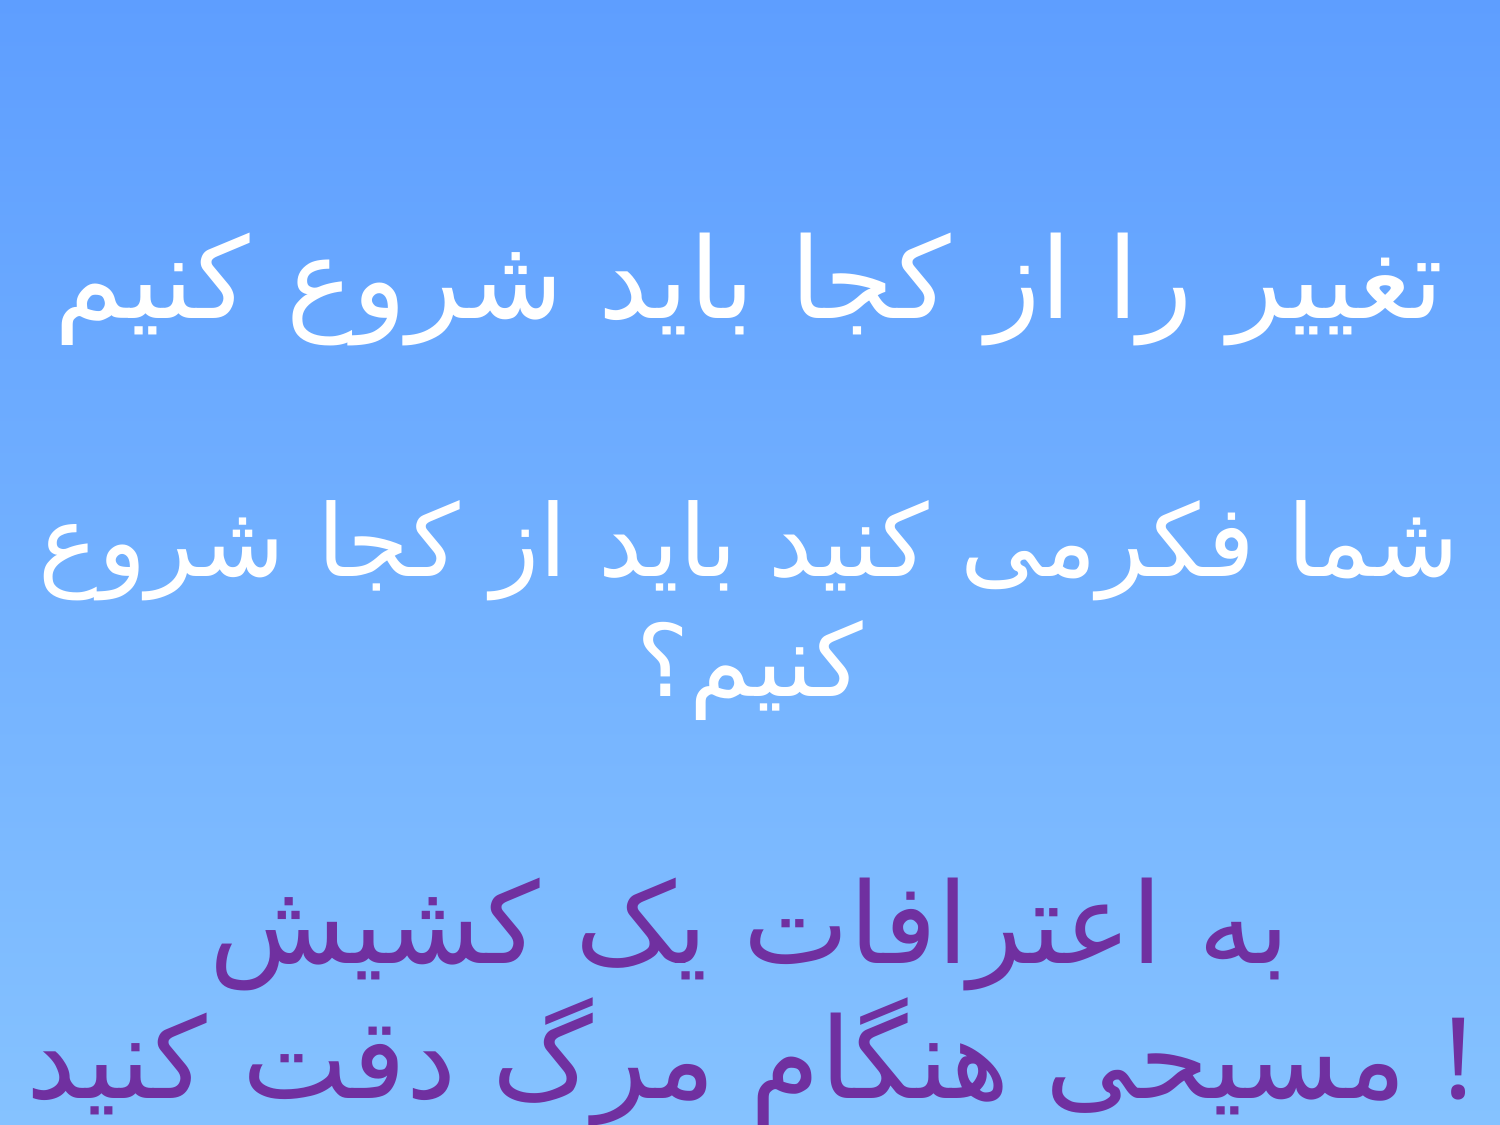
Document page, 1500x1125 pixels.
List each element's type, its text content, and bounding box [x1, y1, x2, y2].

text_box تغییر را از کجا باید شروع کنیم شما فکرمی کنید باید از کجا شروع کنیم؟ به اعترافات یک کشیش مسیحی هنگام مرگ دقت کنید ! [0, 199, 1500, 1125]
